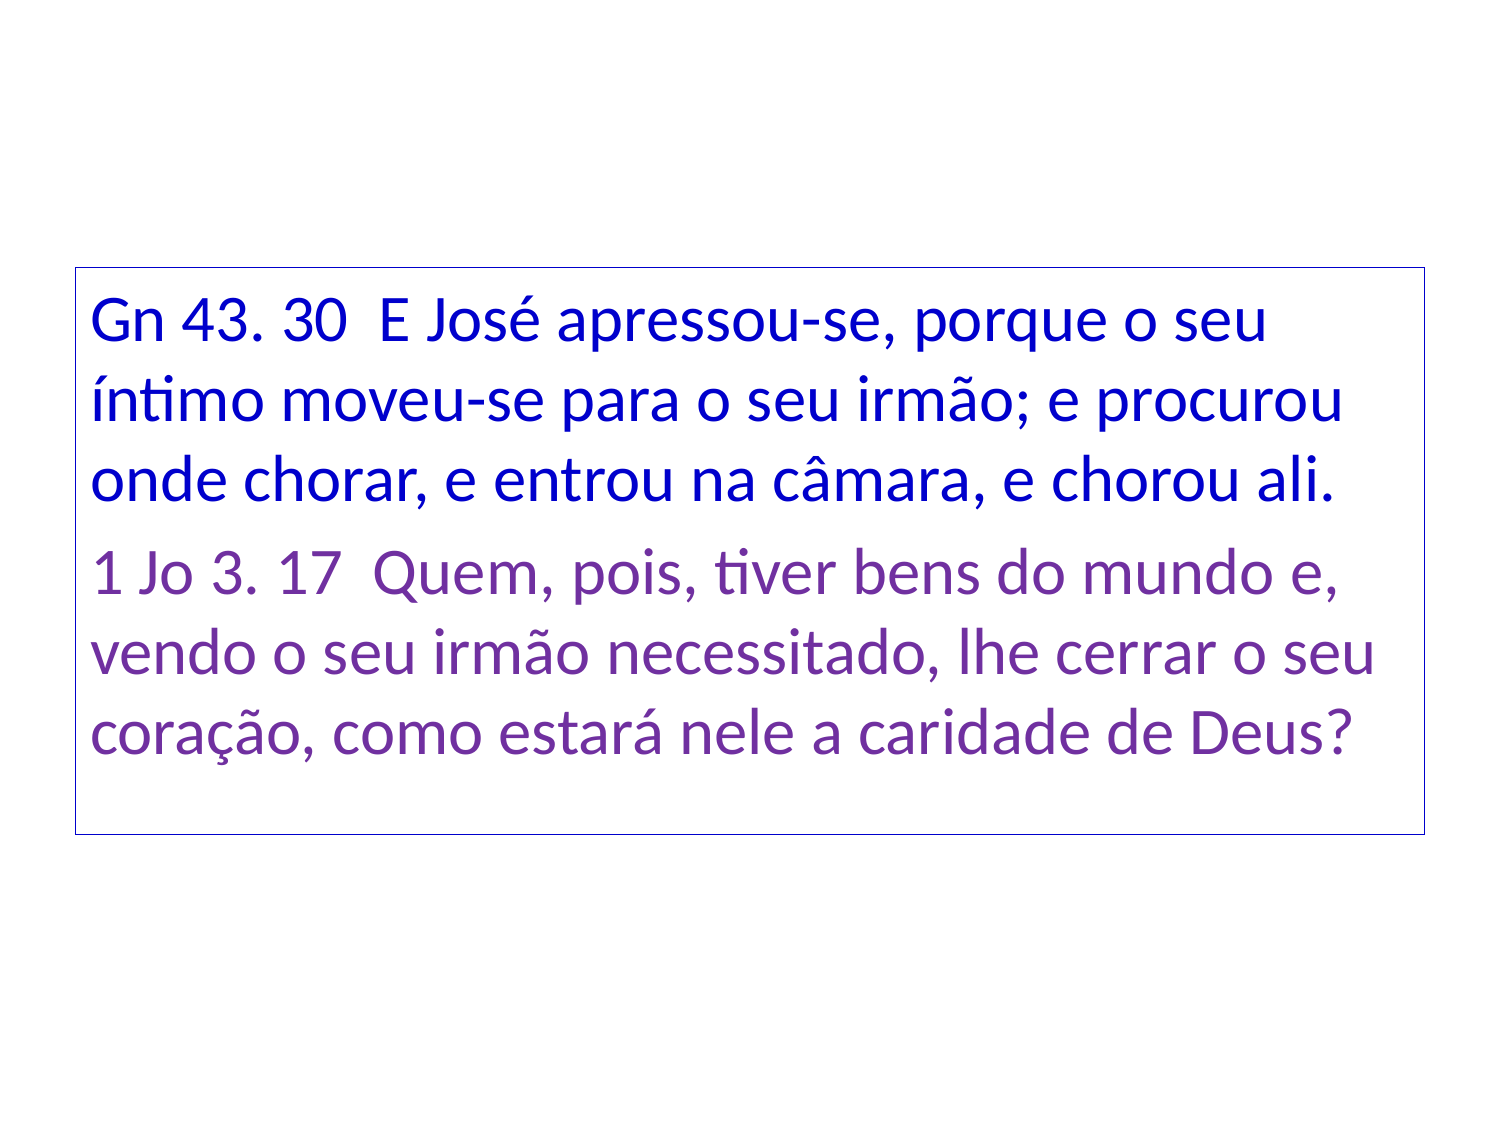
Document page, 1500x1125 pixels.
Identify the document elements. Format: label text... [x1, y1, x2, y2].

list Gn 43. 30 E José apressou-se, porque o seu íntimo moveu-se para o seu irmão; e procurou onde chorar, e entrou na câmara, e chorou ali. 1 Jo 3. 17 Quem, pois, tiver bens do mundo e, vendo o seu irmão necessitado, lhe cerrar o seu coração, como estará nele a caridade de Deus? [75, 267, 1425, 835]
